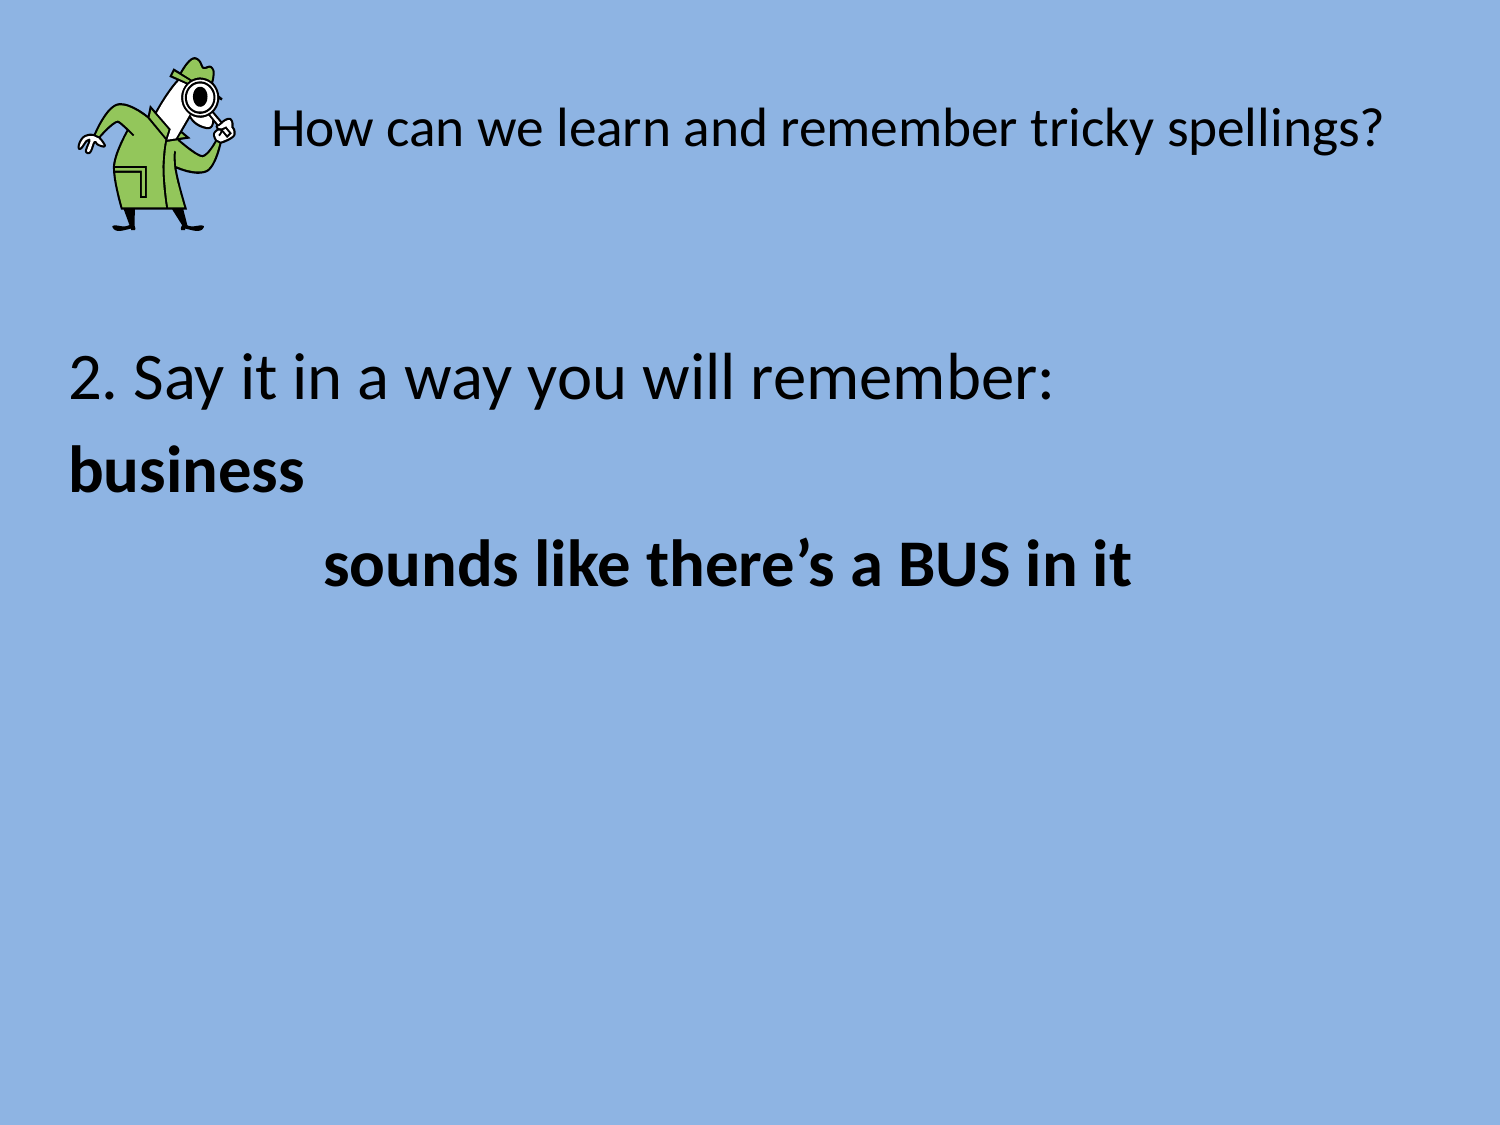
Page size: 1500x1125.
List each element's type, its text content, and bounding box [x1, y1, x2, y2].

title How can we learn and remember tricky spellings? [75, 45, 1425, 197]
picture [76, 54, 237, 232]
list 2. Say it in a way you will remember: business sounds like there’s a BUS in it [53, 231, 1447, 1083]
